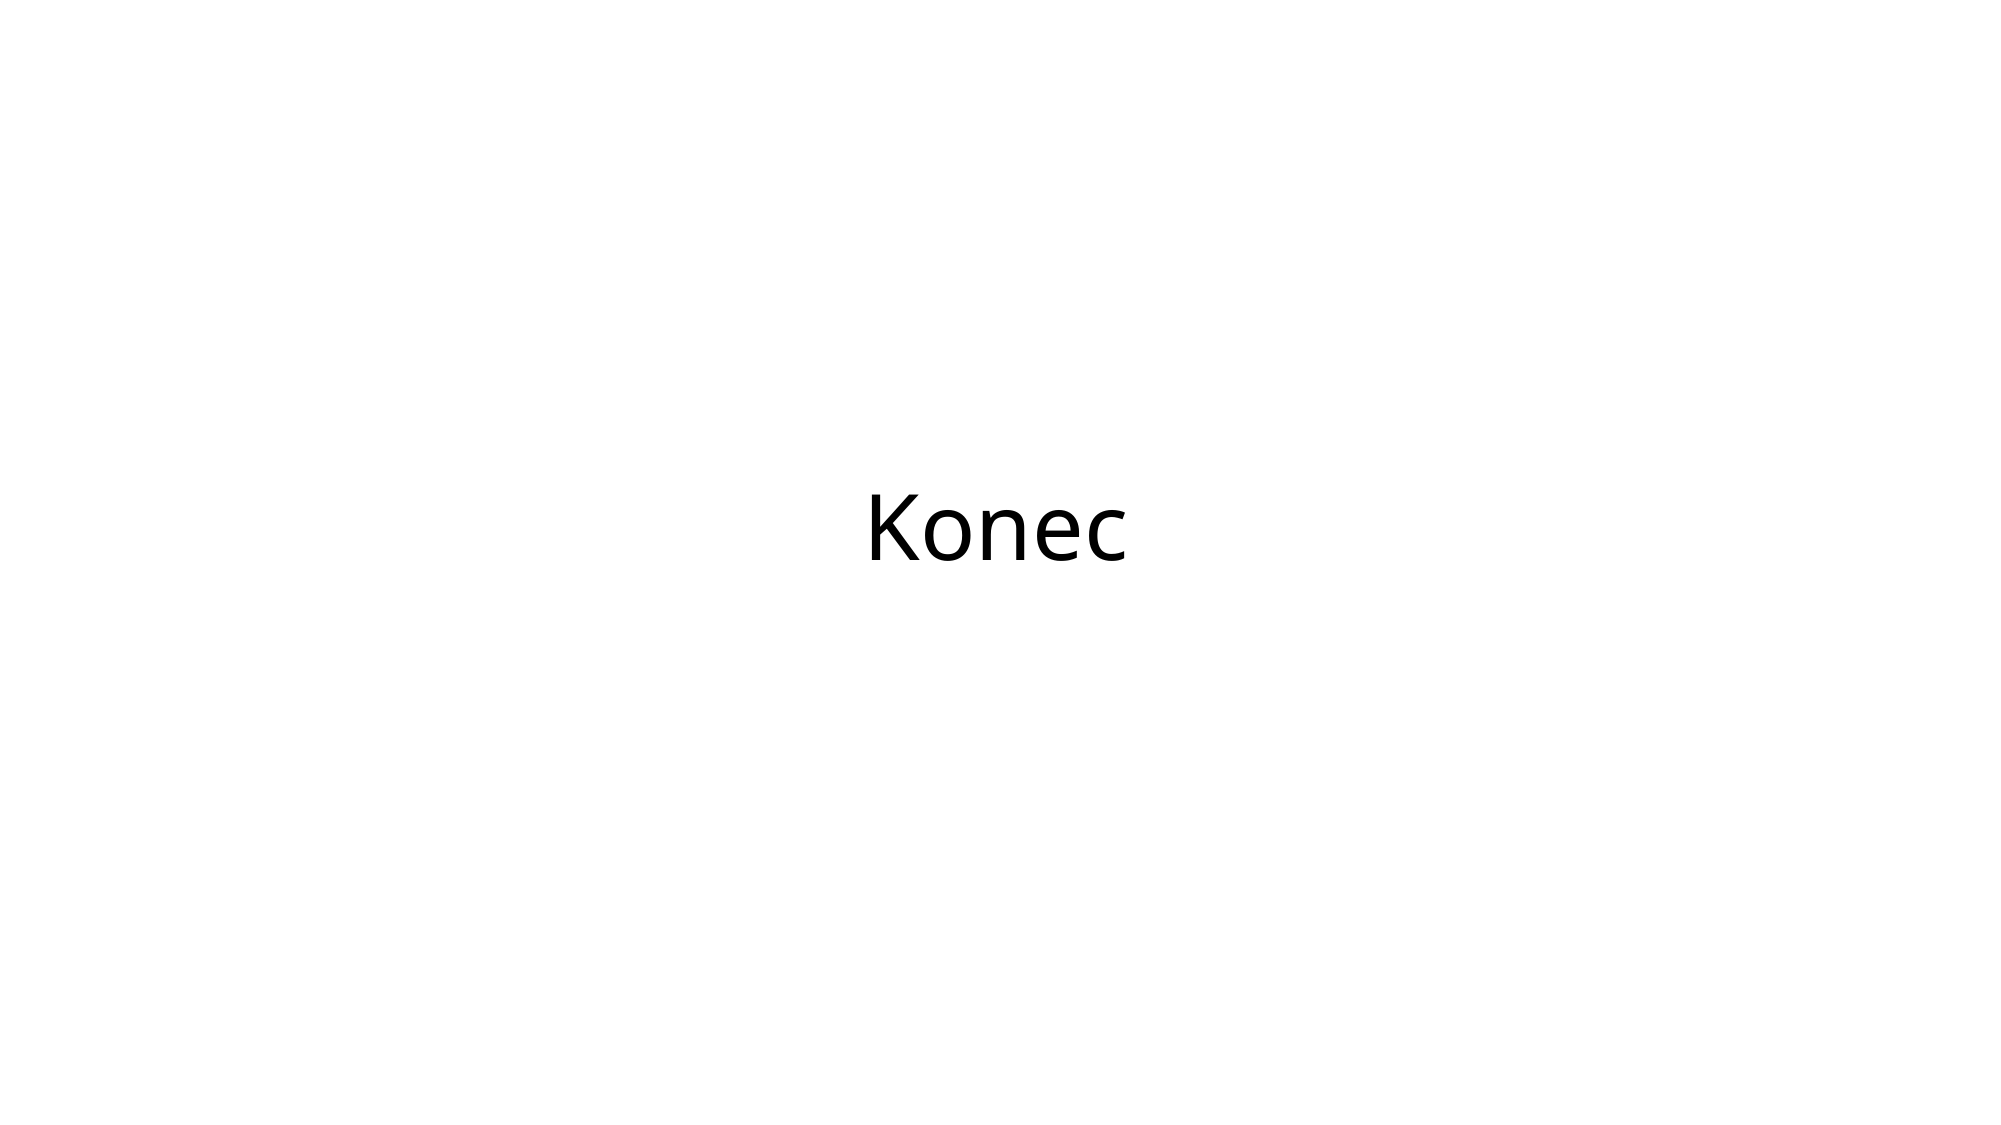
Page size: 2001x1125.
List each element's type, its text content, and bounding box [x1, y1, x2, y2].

title Konec [133, 422, 1859, 640]
